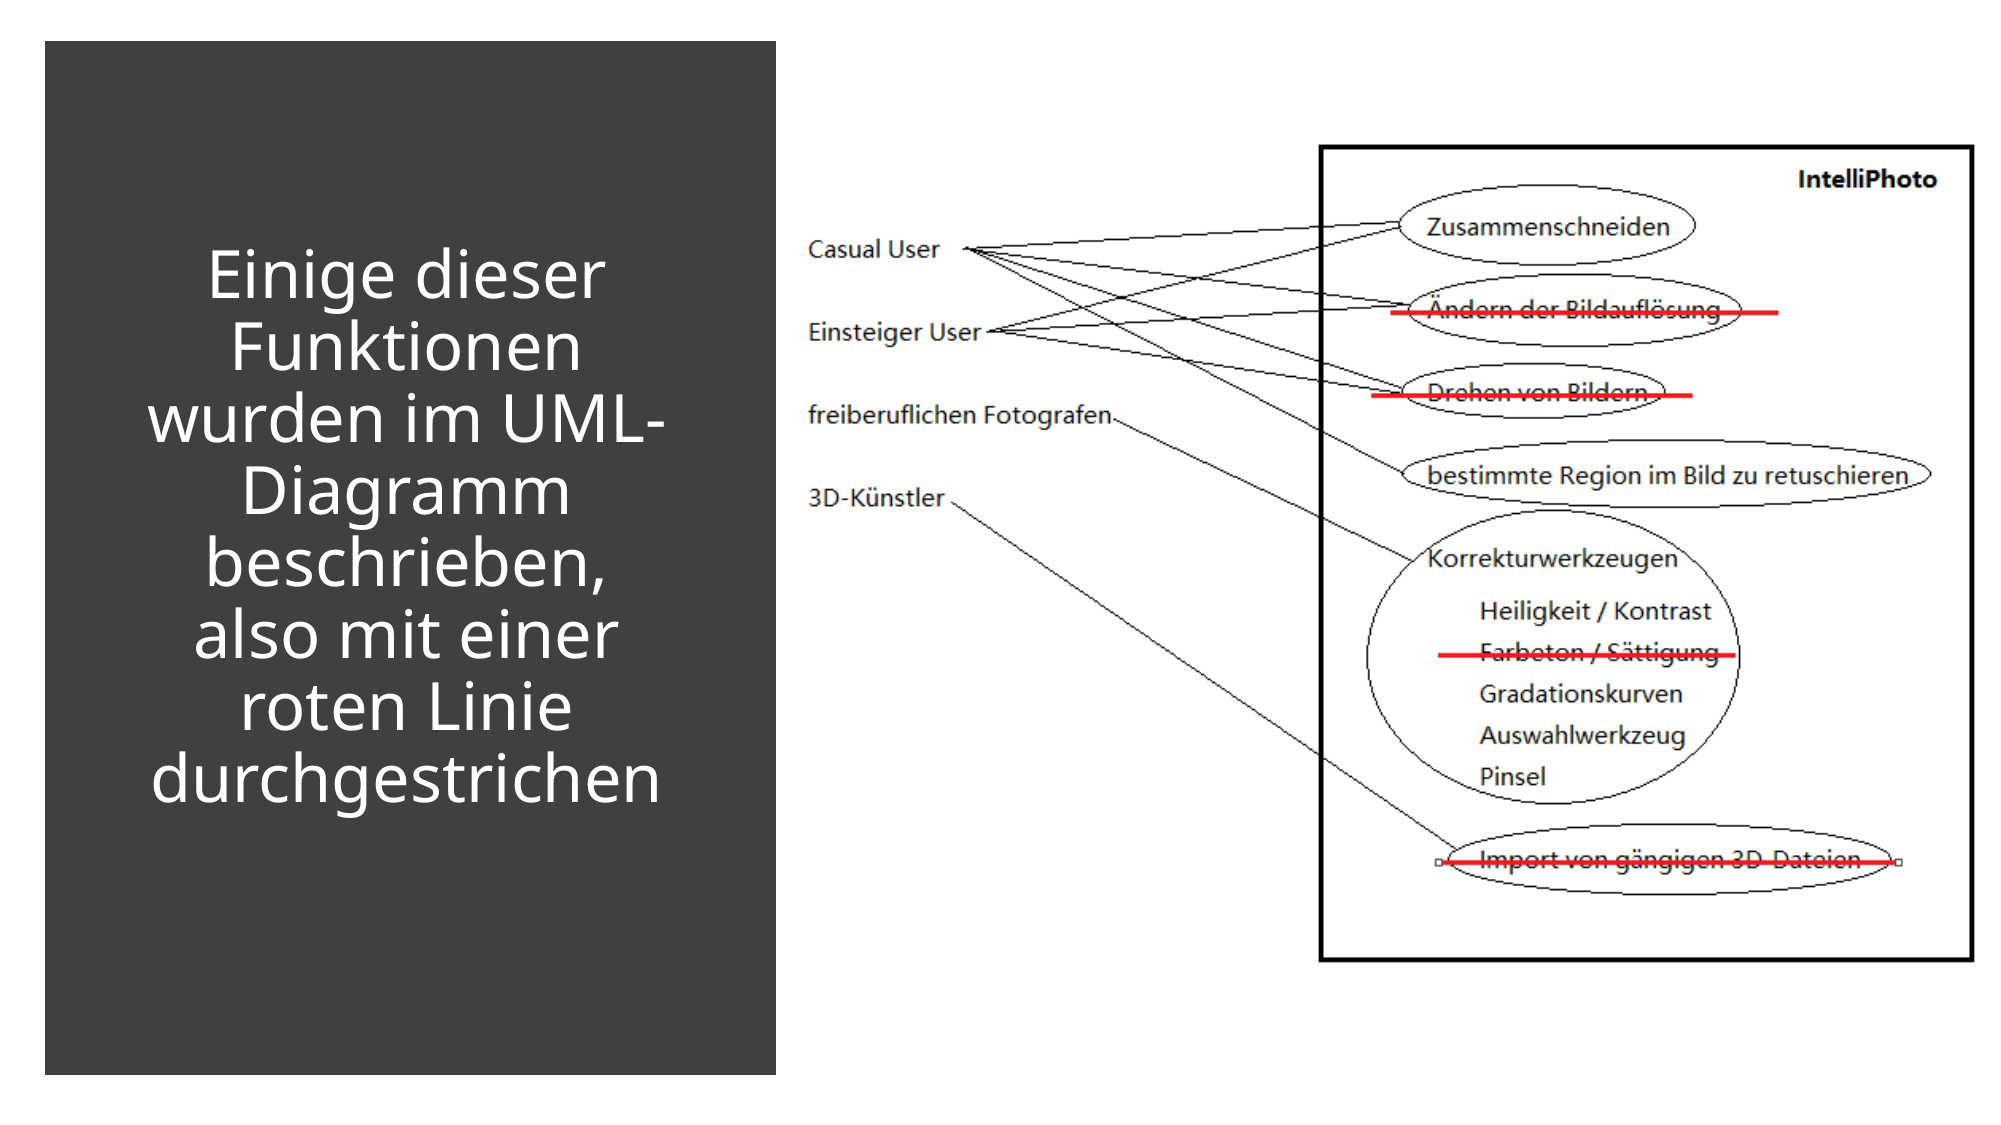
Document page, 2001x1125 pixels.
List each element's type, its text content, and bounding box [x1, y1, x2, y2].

text_box [54, 50, 767, 1066]
title Einige dieser Funktionen wurden im UML-Diagramm beschrieben, also mit einer roten Linie durchgestrichen [121, 121, 693, 936]
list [786, 121, 2000, 980]
